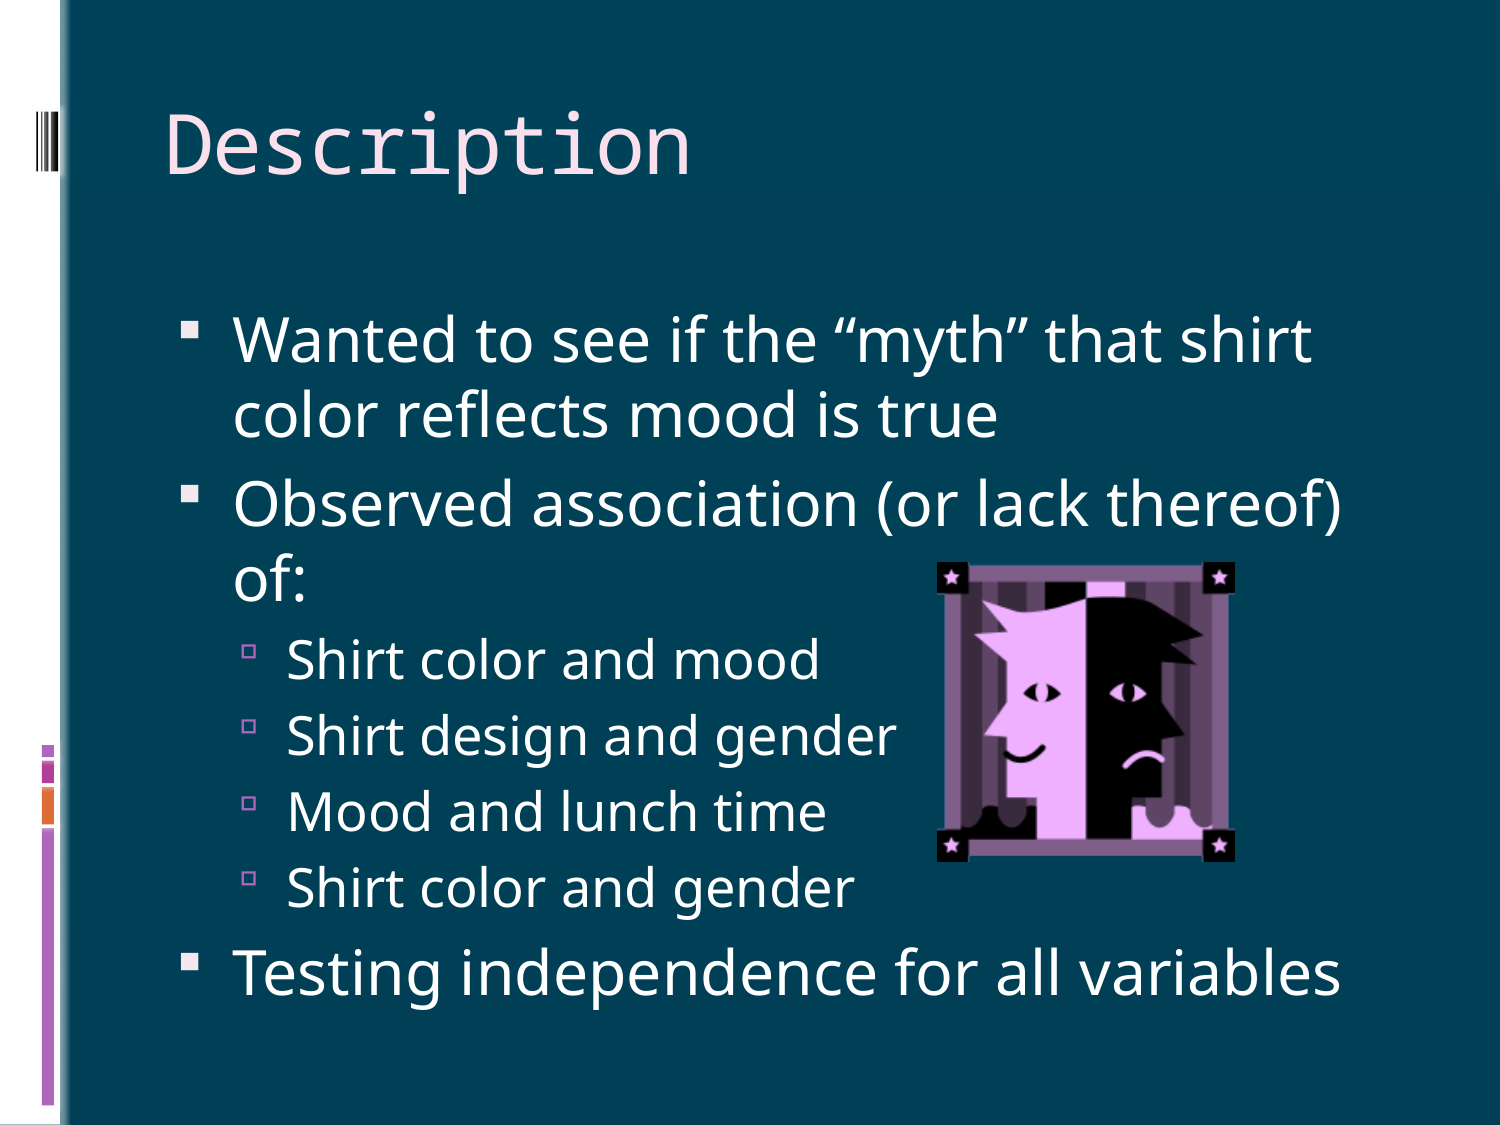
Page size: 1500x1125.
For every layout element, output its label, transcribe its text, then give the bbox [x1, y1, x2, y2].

picture [938, 563, 1234, 861]
title Description [150, 83, 1425, 234]
list Wanted to see if the “myth” that shirt color reflects mood is true Observed association (or lack thereof) of: Shirt color and mood Shirt design and gender Mood and lunch time Shirt color and gender Testing independence for all variables [150, 292, 1425, 1043]
